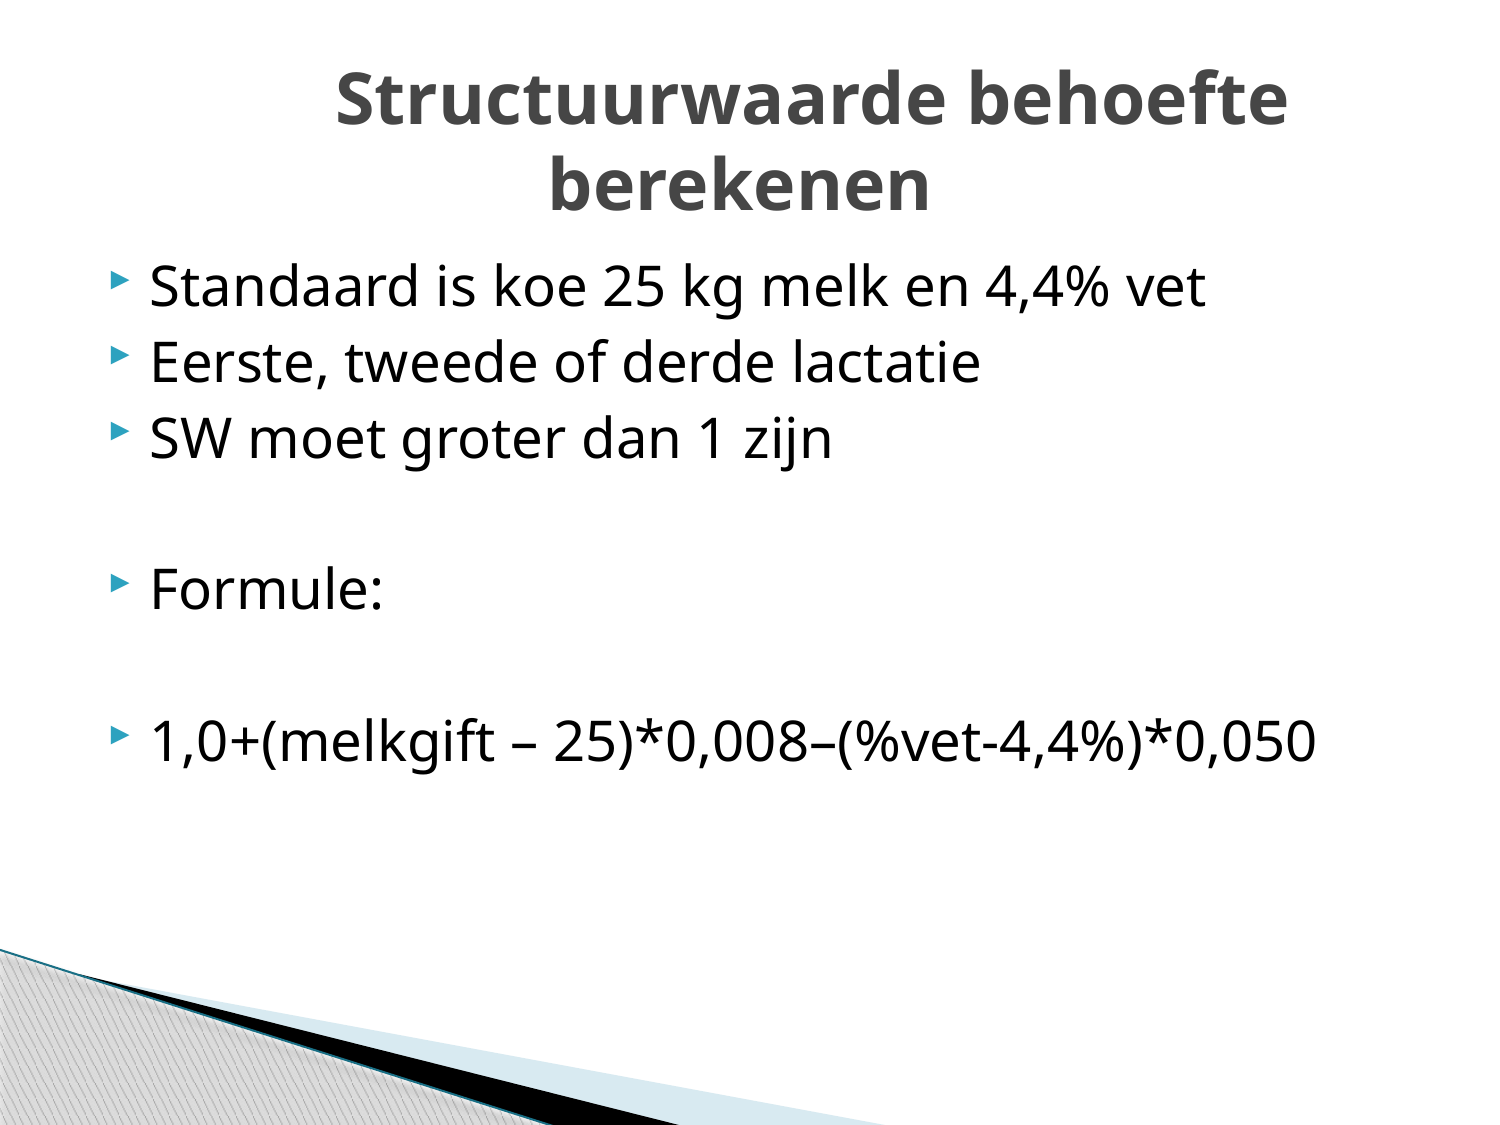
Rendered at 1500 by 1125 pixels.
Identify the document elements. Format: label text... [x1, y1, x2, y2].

title Structuurwaarde behoefte berekenen [75, 45, 1425, 233]
list Standaard is koe 25 kg melk en 4,4% vet Eerste, tweede of derde lactatie SW moet groter dan 1 zijn Formule: 1,0+(melkgift – 25)*0,008–(%vet-4,4%)*0,050 [75, 243, 1425, 986]
